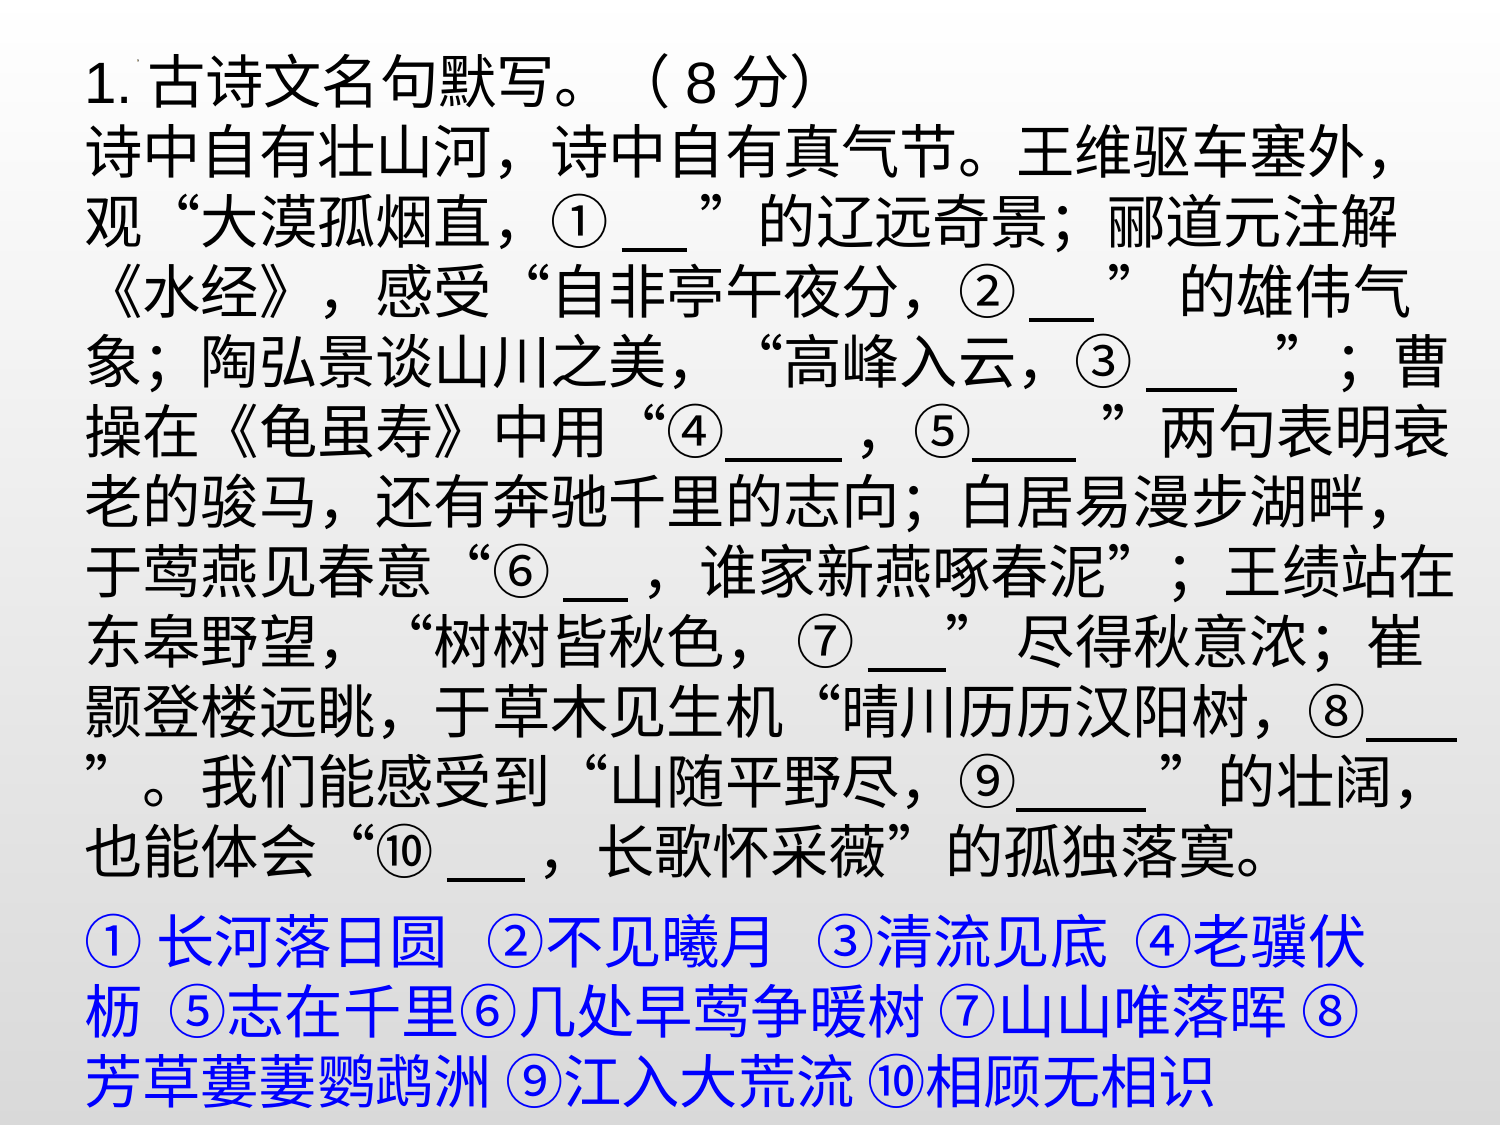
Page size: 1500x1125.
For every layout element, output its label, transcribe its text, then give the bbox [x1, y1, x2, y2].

text_box 1.古诗文名句默写。（8分） 诗中自有壮山河，诗中自有真气节。王维驱车塞外，观“大漠孤烟直，① ”的辽远奇景；郦道元注解《水经》，感受“自非亭午夜分，② ” 的雄伟气象；陶弘景谈山川之美，“高峰入云，③ ”；曹操在《龟虽寿》中用“④ ，⑤ ”两句表明衰老的骏马，还有奔驰千里的志向；白居易漫步湖畔，于莺燕见春意“⑥ ，谁家新燕啄春泥”；王绩站在东皋野望，“树树皆秋色， ⑦ ” 尽得秋意浓；崔颢登楼远眺，于草木见生机“晴川历历汉阳树，⑧ ”。我们能感受到“山随平野尽，⑨ ”的壮阔，也能体会“⑩ ，长歌怀采薇”的孤独落寞。 [69, 37, 1479, 893]
text_box ①长河落日圆 ②不见曦月 ③清流见底 ④老骥伏枥 ⑤志在千里⑥几处早莺争暖树 ⑦山山唯落晖 ⑧芳草蔞萋鹦鹉洲 ⑨江入大荒流 ⑩相顾无相识 [69, 897, 1398, 1123]
